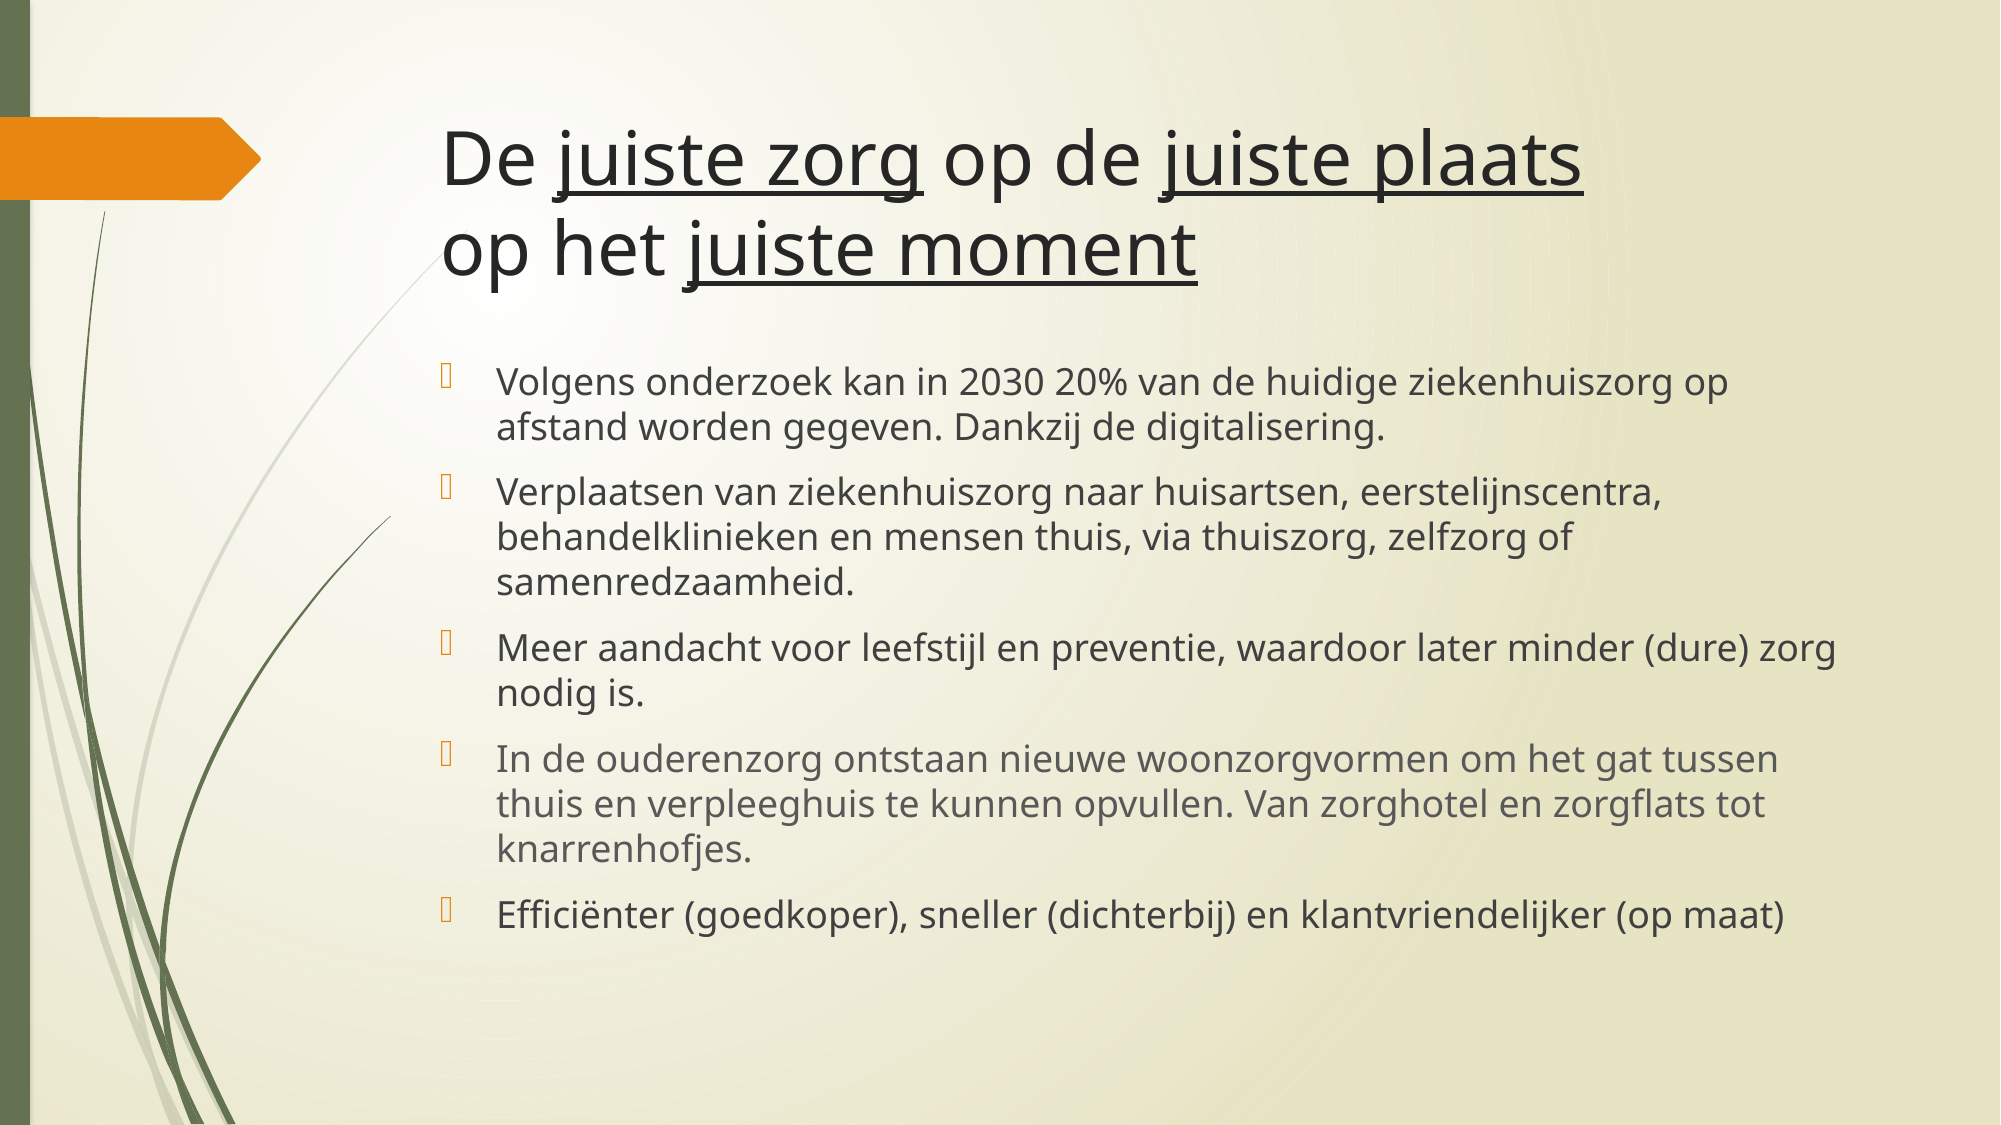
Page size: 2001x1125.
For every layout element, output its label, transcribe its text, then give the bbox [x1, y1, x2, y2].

title De juiste zorg op de juiste plaats op het juiste moment [425, 102, 1888, 313]
list Volgens onderzoek kan in 2030 20% van de huidige ziekenhuiszorg op afstand worden gegeven. Dankzij de digitalisering. Verplaatsen van ziekenhuiszorg naar huisartsen, eerstelijnscentra, behandelklinieken en mensen thuis, via thuiszorg, zelfzorg of samenredzaamheid. Meer aandacht voor leefstijl en preventie, waardoor later minder (dure) zorg nodig is. In de ouderenzorg ontstaan nieuwe woonzorgvormen om het gat tussen thuis en verpleeghuis te kunnen opvullen. Van zorghotel en zorgflats tot knarrenhofjes. Efficiënter (goedkoper), sneller (dichterbij) en klantvriendelijker (op maat) [424, 350, 1888, 970]
